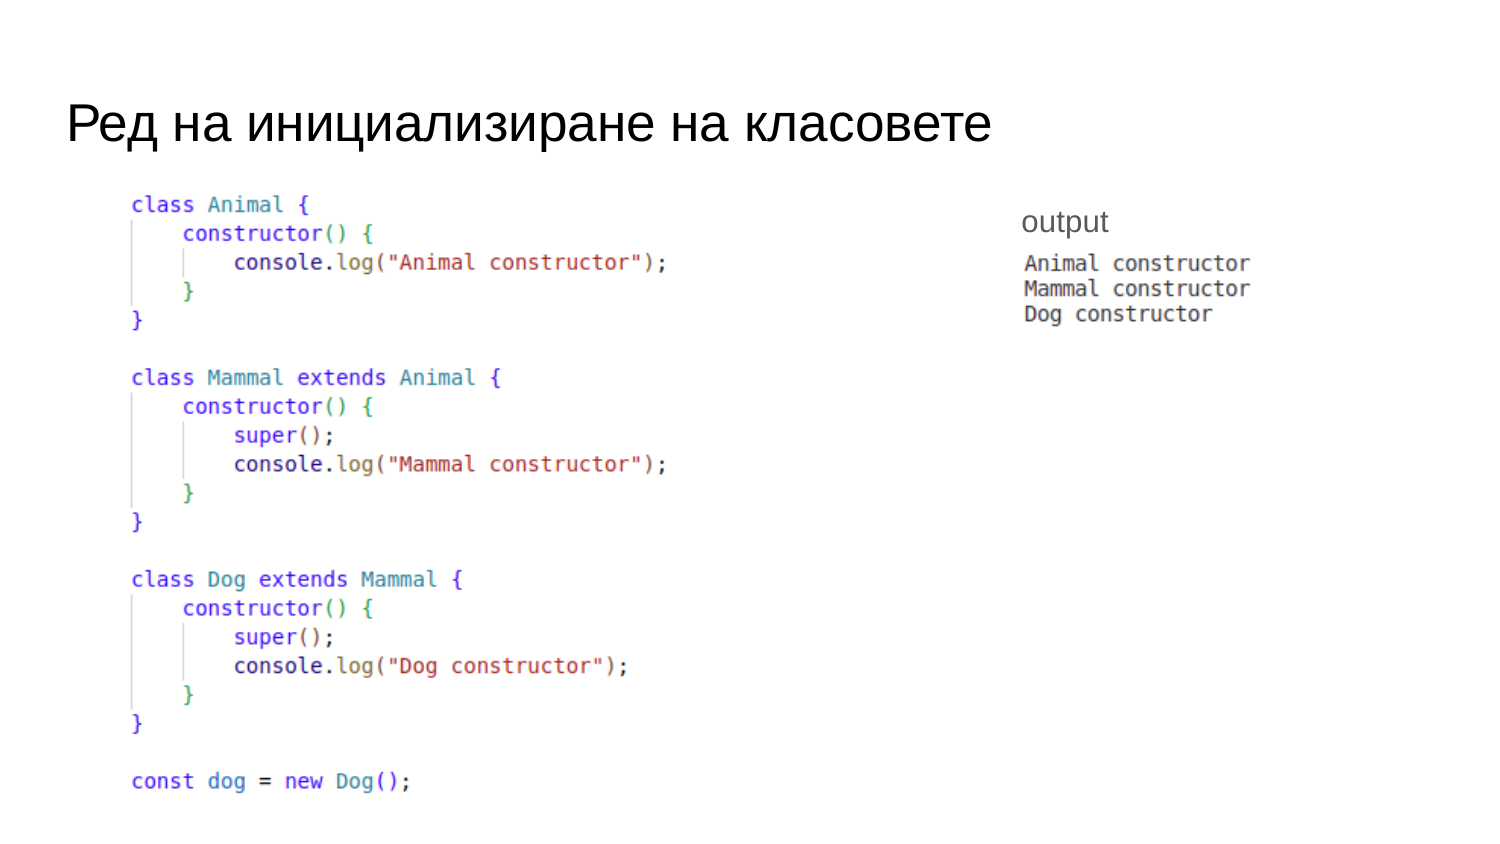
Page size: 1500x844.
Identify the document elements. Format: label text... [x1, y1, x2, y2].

picture [1023, 252, 1255, 328]
title Ред на инициализиране на класовете [51, 72, 1449, 167]
text_box output: [1006, 185, 1133, 253]
picture [119, 185, 685, 813]
